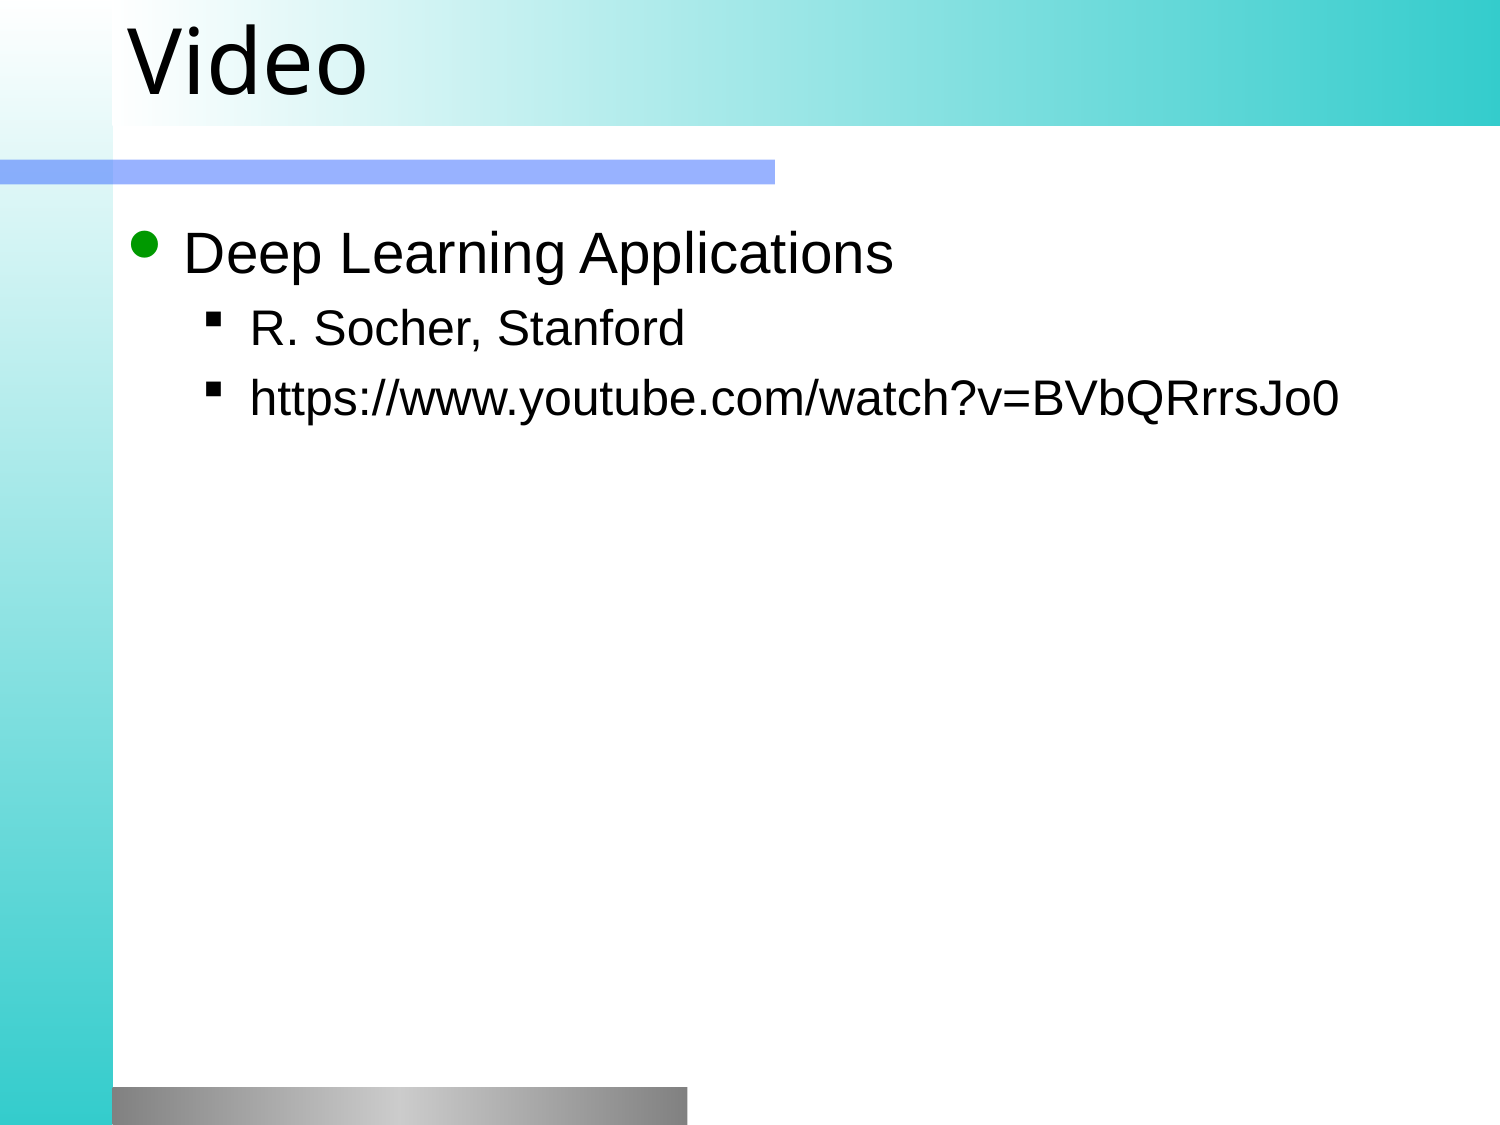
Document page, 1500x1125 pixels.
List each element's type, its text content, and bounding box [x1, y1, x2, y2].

list Deep Learning Applications R. Socher, Stanford https://www.youtube.com/watch?v=BVbQRrrsJo0 [112, 207, 1388, 1073]
title Video [112, 0, 1500, 121]
